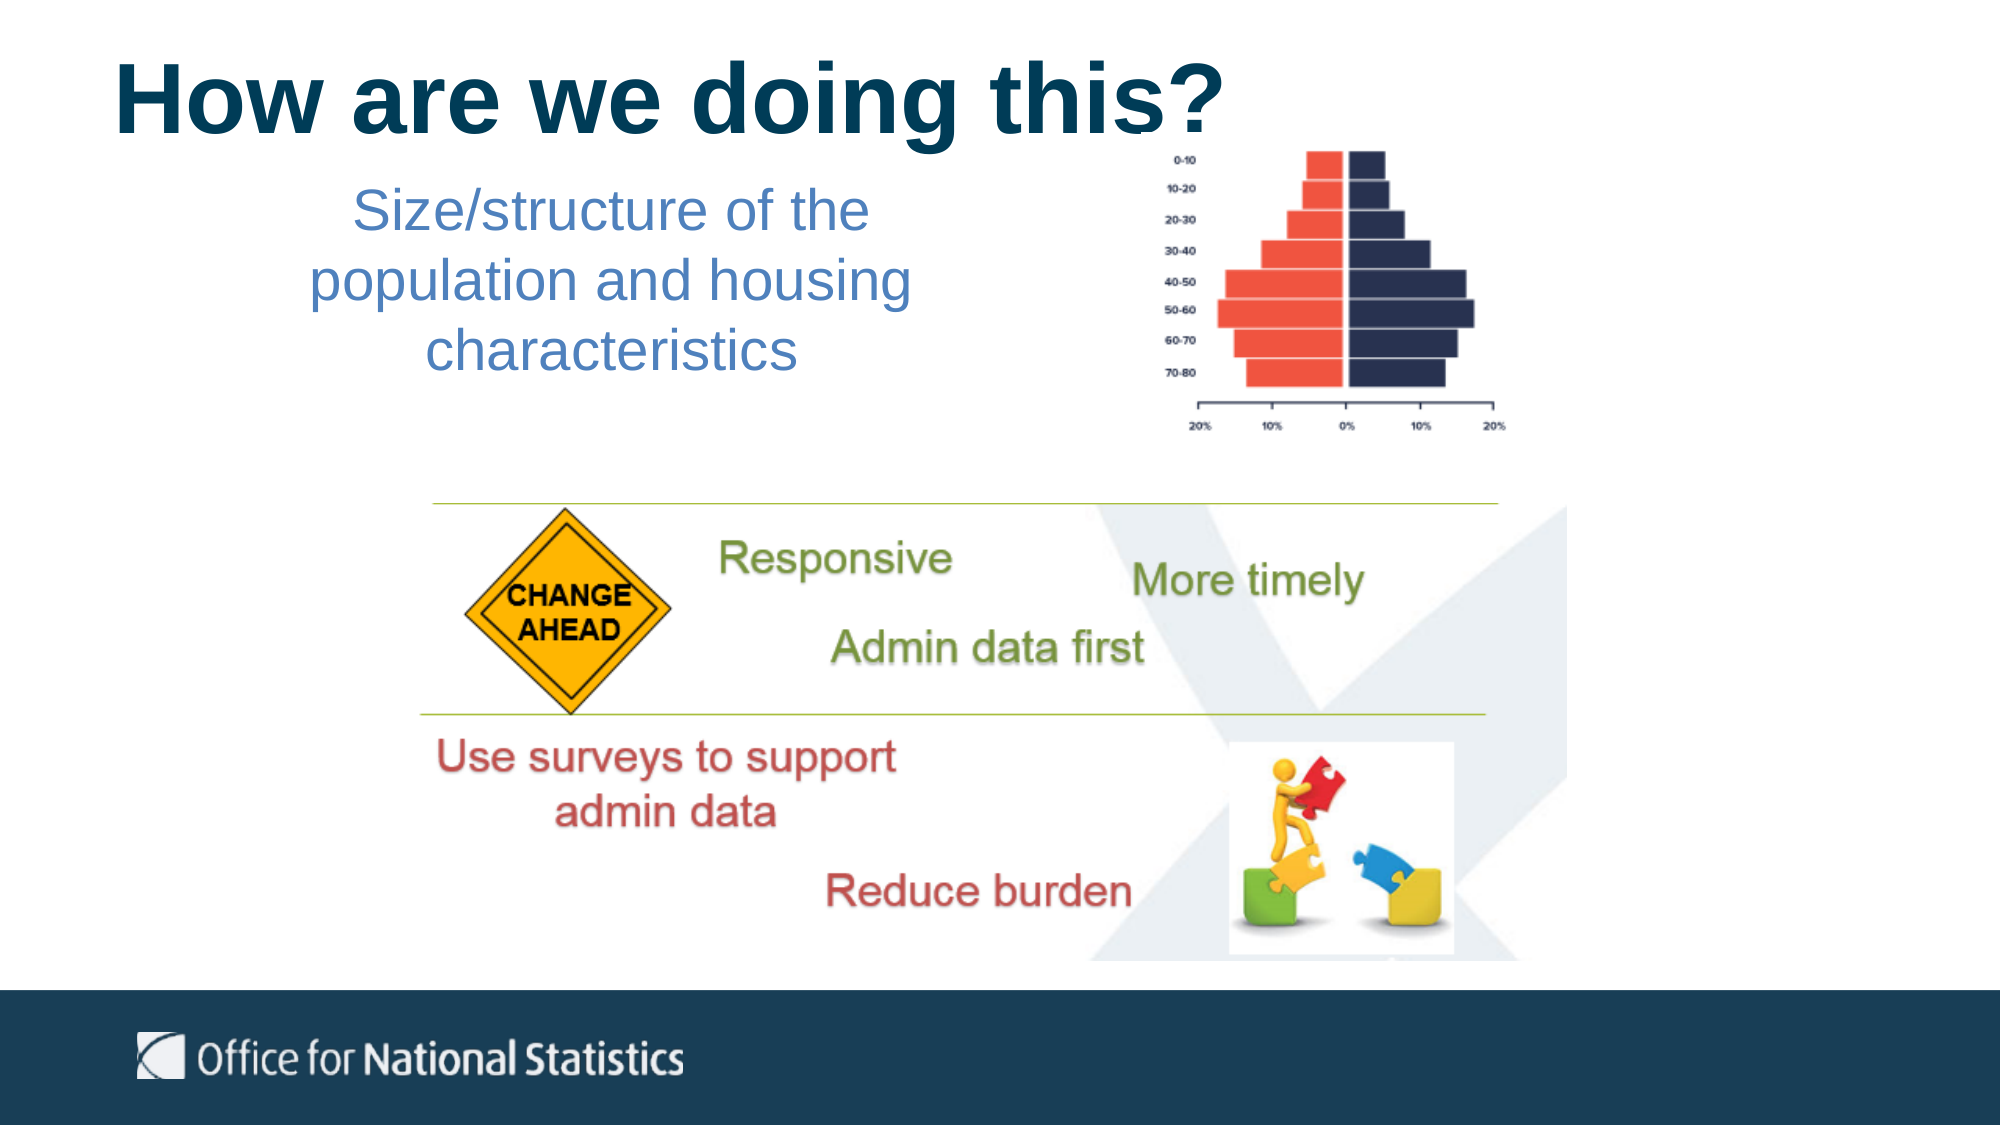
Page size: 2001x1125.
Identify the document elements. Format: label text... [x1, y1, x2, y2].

title How are we doing this? [113, 39, 292, 164]
picture [326, 503, 1567, 961]
list Size/structure of the population and housing characteristics [292, 0, 947, 604]
title How are we doing this? [947, 39, 1839, 164]
picture [1141, 132, 1509, 441]
